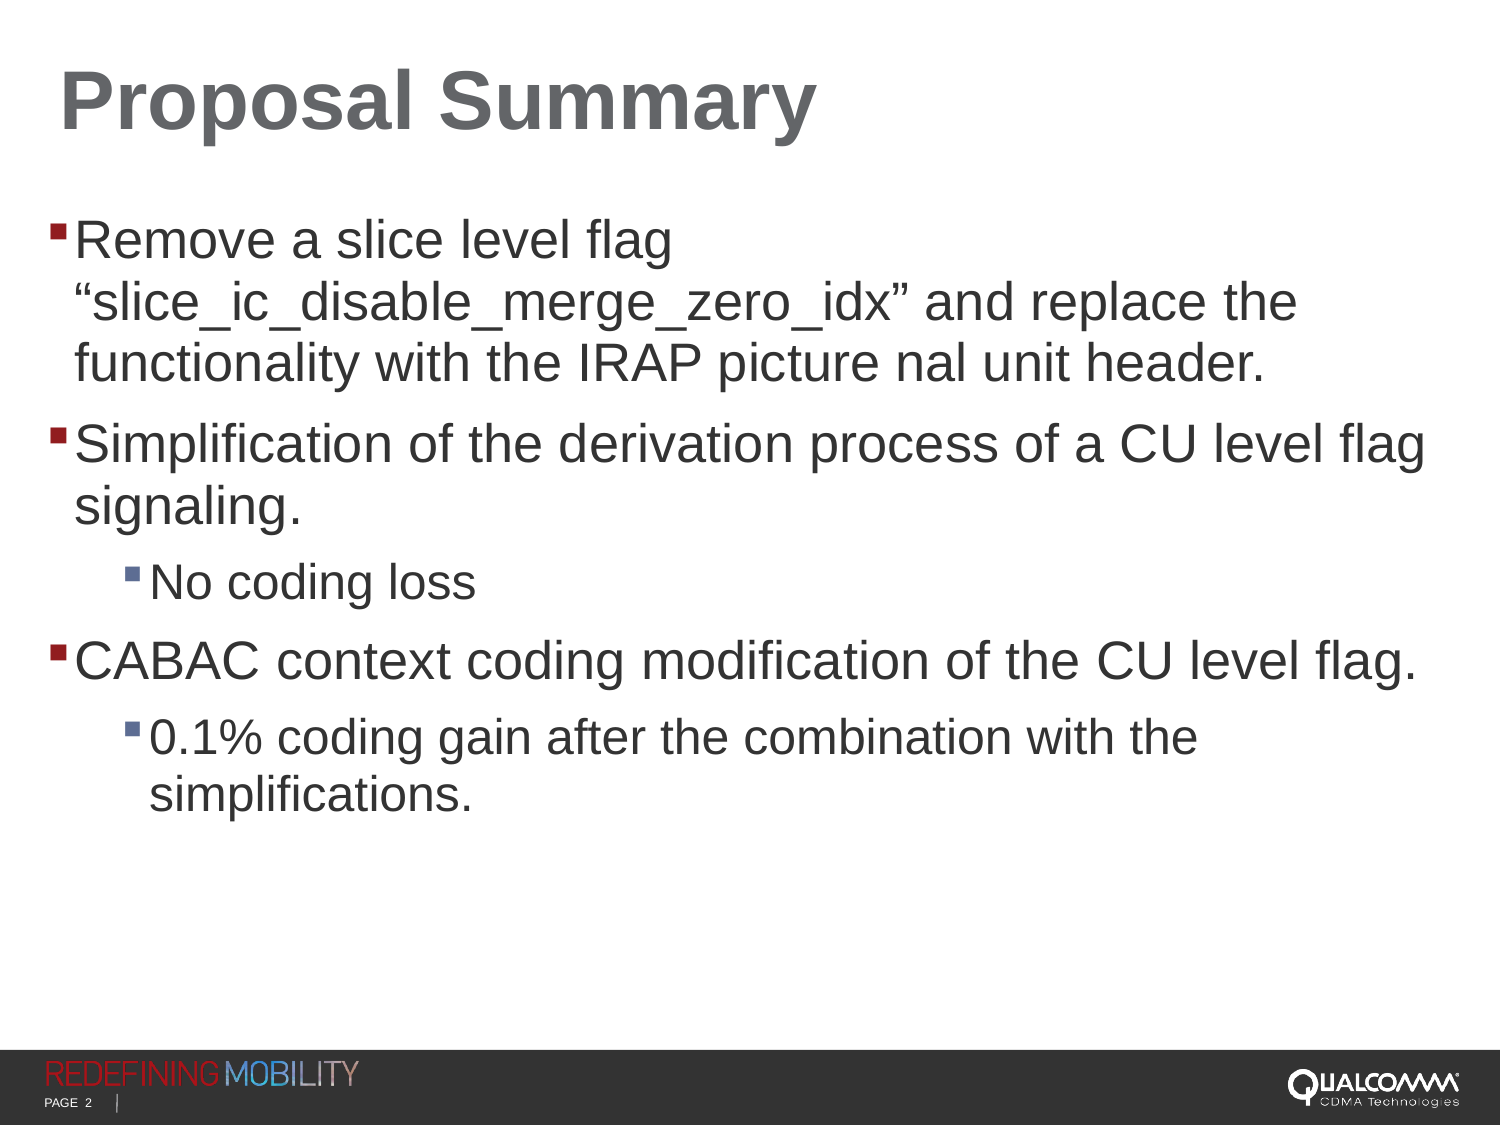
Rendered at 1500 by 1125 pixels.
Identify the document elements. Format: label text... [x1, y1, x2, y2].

picture [1278, 1058, 1478, 1114]
title Proposal Summary [44, 59, 1483, 152]
picture [31, 1049, 369, 1098]
list Remove a slice level flag “slice_ic_disable_merge_zero_idx” and replace the functionality with the IRAP picture nal unit header. Simplification of the derivation process of a CU level flag signaling. No coding loss CABAC context coding modification of the CU level flag. 0.1% coding gain after the combination with the simplifications. [30, 201, 1469, 1021]
